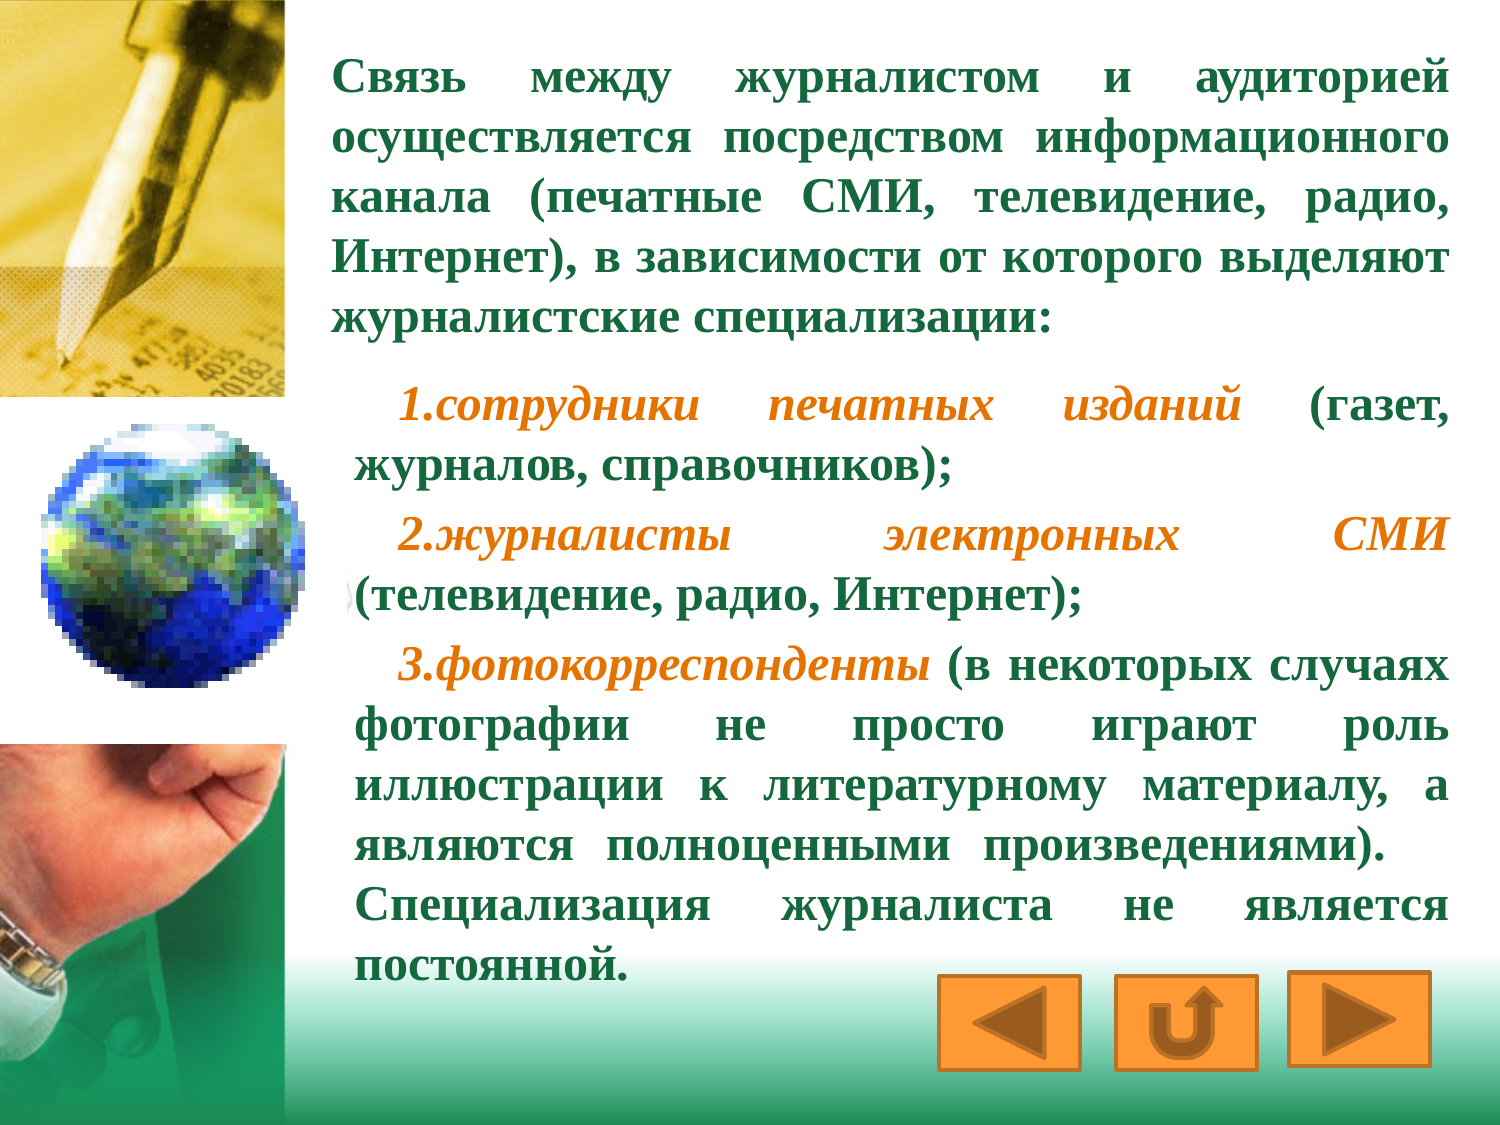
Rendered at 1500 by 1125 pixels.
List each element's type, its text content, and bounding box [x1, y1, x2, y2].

text_box Связь между журналистом и аудиторией осуществляется посредством информационного канала (печатные СМИ, телевидение, радио, Интернет), в зависимости от которого выделяют журналистские специализации: [316, 35, 1465, 350]
text_box [937, 974, 1082, 1072]
picture [0, 0, 1500, 990]
text_box [1287, 970, 1432, 1068]
text_box [1114, 974, 1259, 1072]
list сотрудники печатных изданий (газет, журналов, справочников); журналисты электронных СМИ (телевидение, радио, Интернет); фотокорреспонденты (в некоторых случаях фотографии не просто играют роль иллюстрации к литературному материалу, а являются полноценными произведениями). Специализация журналиста не является постоянной. [339, 363, 1466, 1020]
